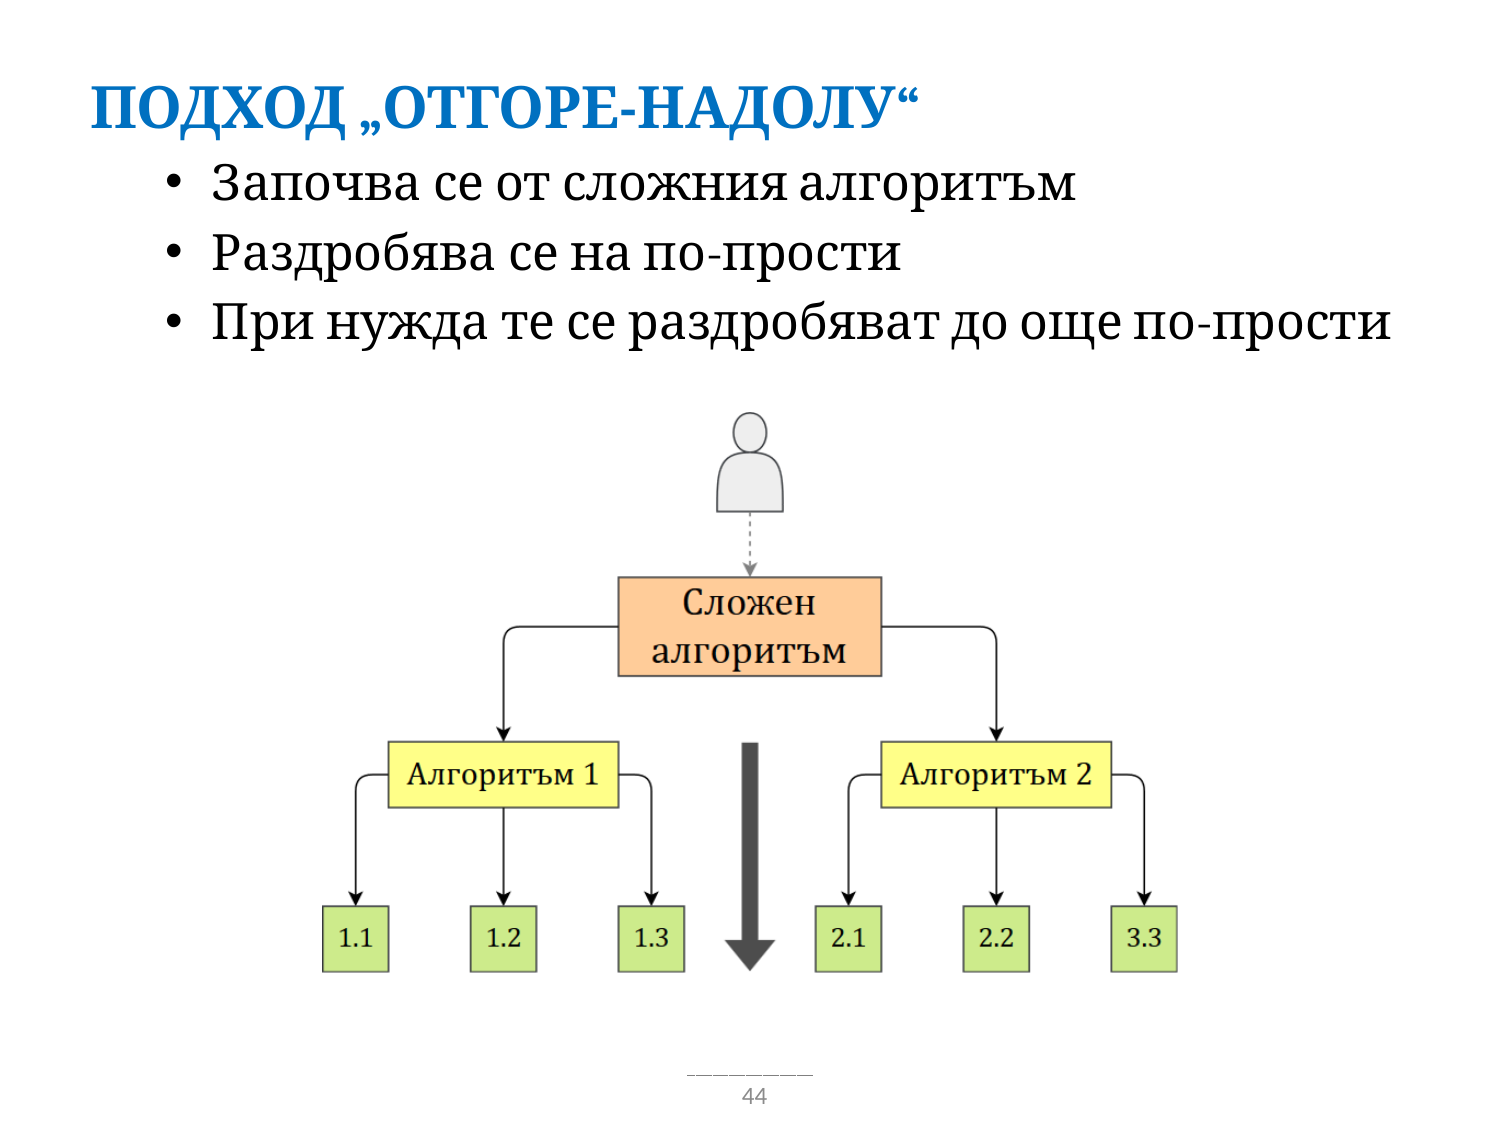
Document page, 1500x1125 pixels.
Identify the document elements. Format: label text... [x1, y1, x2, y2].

list Подход „отгоре-надолу“ Започва се от сложния алгоритъм Раздробява се на по-прости При нужда те се раздробяват до още по-прости [75, 62, 1450, 1063]
slide_number 44 [579, 1065, 930, 1125]
picture [322, 412, 1178, 973]
